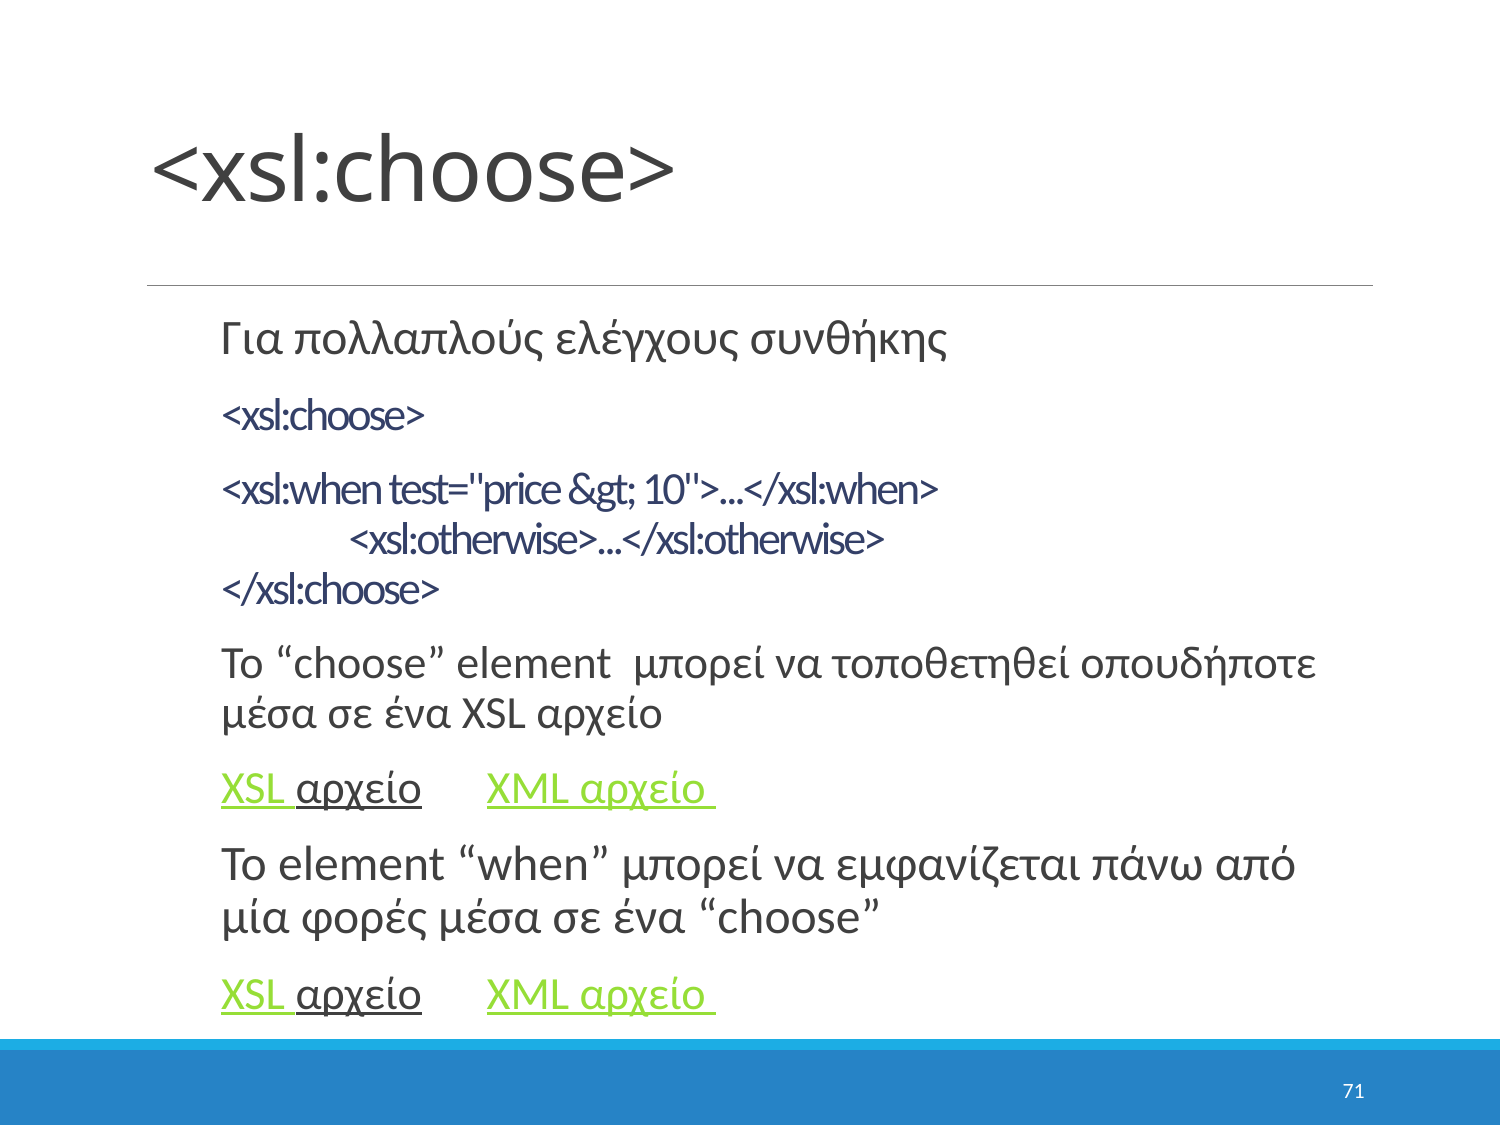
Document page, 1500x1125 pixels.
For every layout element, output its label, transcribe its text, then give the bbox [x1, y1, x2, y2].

title <xsl:choose> [135, 43, 1373, 227]
slide_number 71 [1218, 1059, 1380, 1120]
list Για πολλαπλούς ελέγχους συνθήκης <xsl:choose> <xsl:when test="price &gt; 10">...</xsl:when> <xsl:otherwise>...</xsl:otherwise> </xsl:choose> Το “choose” element μπορεί να τοποθετηθεί οπουδήποτε μέσα σε ένα XSL αρχείο XSL αρχείο XML αρχείο Το element “when” μπορεί να εμφανίζεται πάνω από μία φορές μέσα σε ένα “choose” XSL αρχείο XML αρχείο [135, 304, 1373, 1029]
